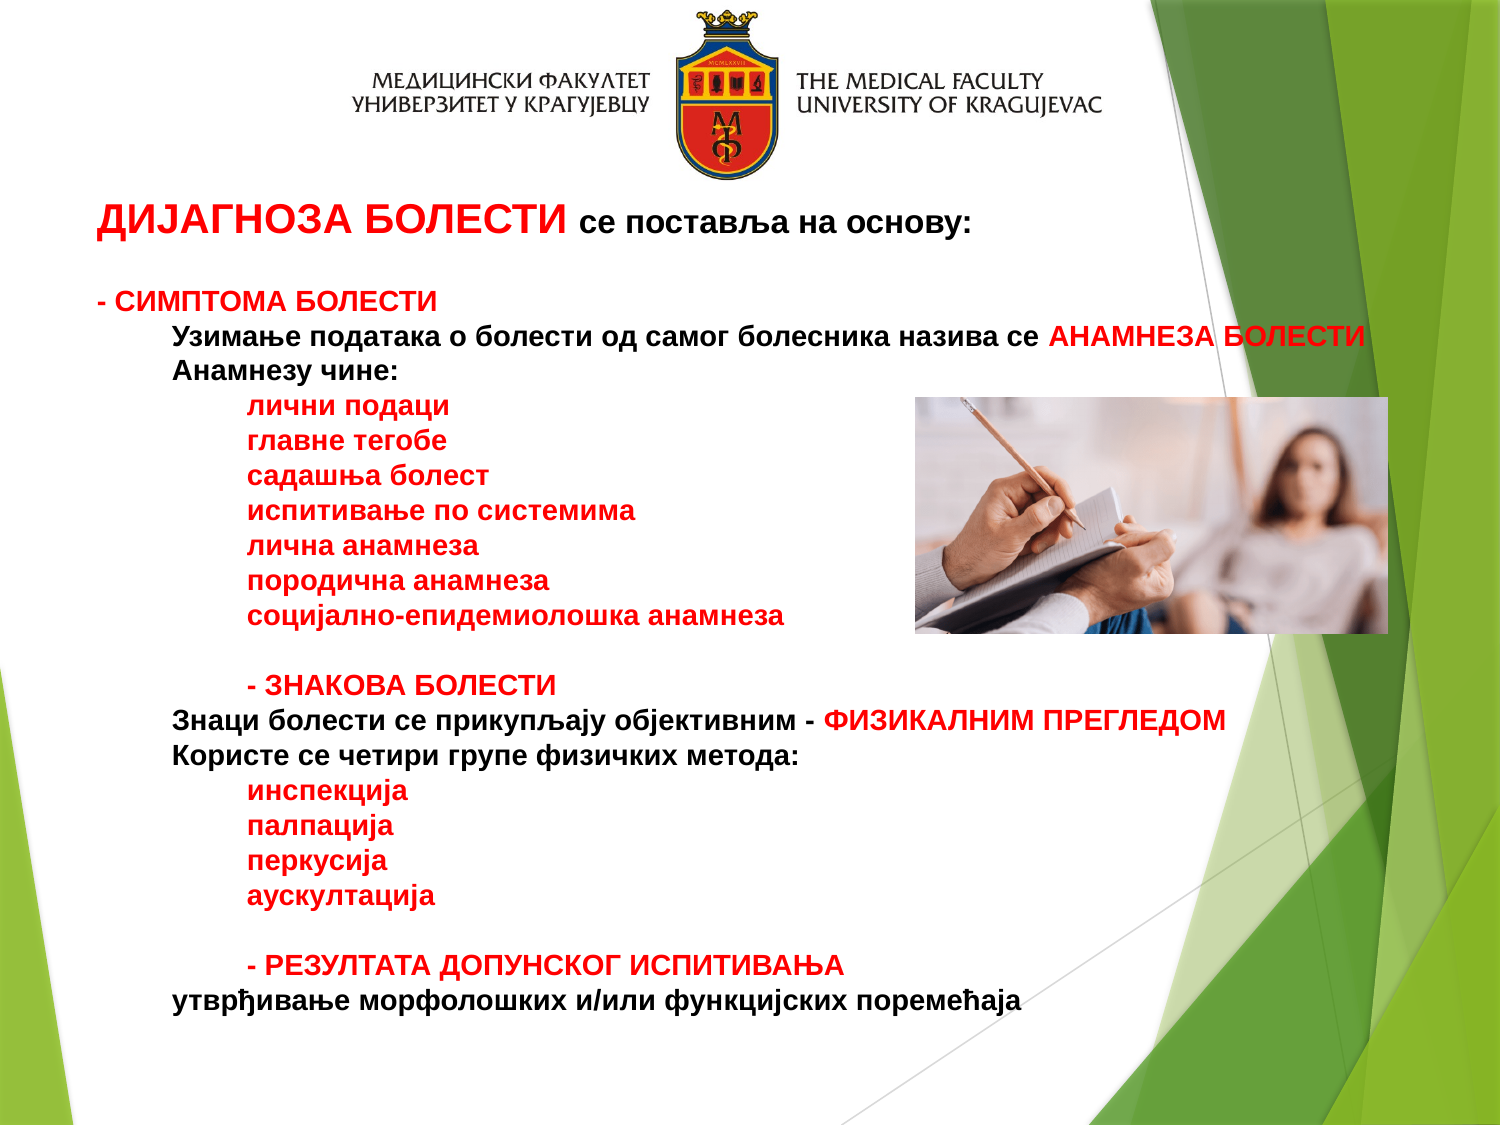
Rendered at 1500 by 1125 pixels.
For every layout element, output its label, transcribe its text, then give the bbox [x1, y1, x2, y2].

text_box ДИЈАГНОЗА БОЛЕСТИ се поставља на основу: - СИМПТОМА БОЛЕСТИ Узимање података о болести од самог болесника назива се АНАМНЕЗА БОЛЕСТИ Анамнезу чине: лични подаци главне тегобе садашња болест испитивање по системима лична анамнеза породична анамнеза социјално-епидемиолошка анамнеза - ЗНАКОВА БОЛЕСТИ Знаци болести се прикупљају објективним - ФИЗИКАЛНИМ ПРЕГЛЕДОМ Користе се четири групе физичких метода: инспекција палпација перкусија аускултација - РЕЗУЛТАТА ДОПУНСКОГ ИСПИТИВАЊА утврђивање морфолошких и/или функцијских поремећаја [82, 184, 1500, 1024]
picture [328, 0, 1125, 184]
picture [914, 396, 1389, 634]
